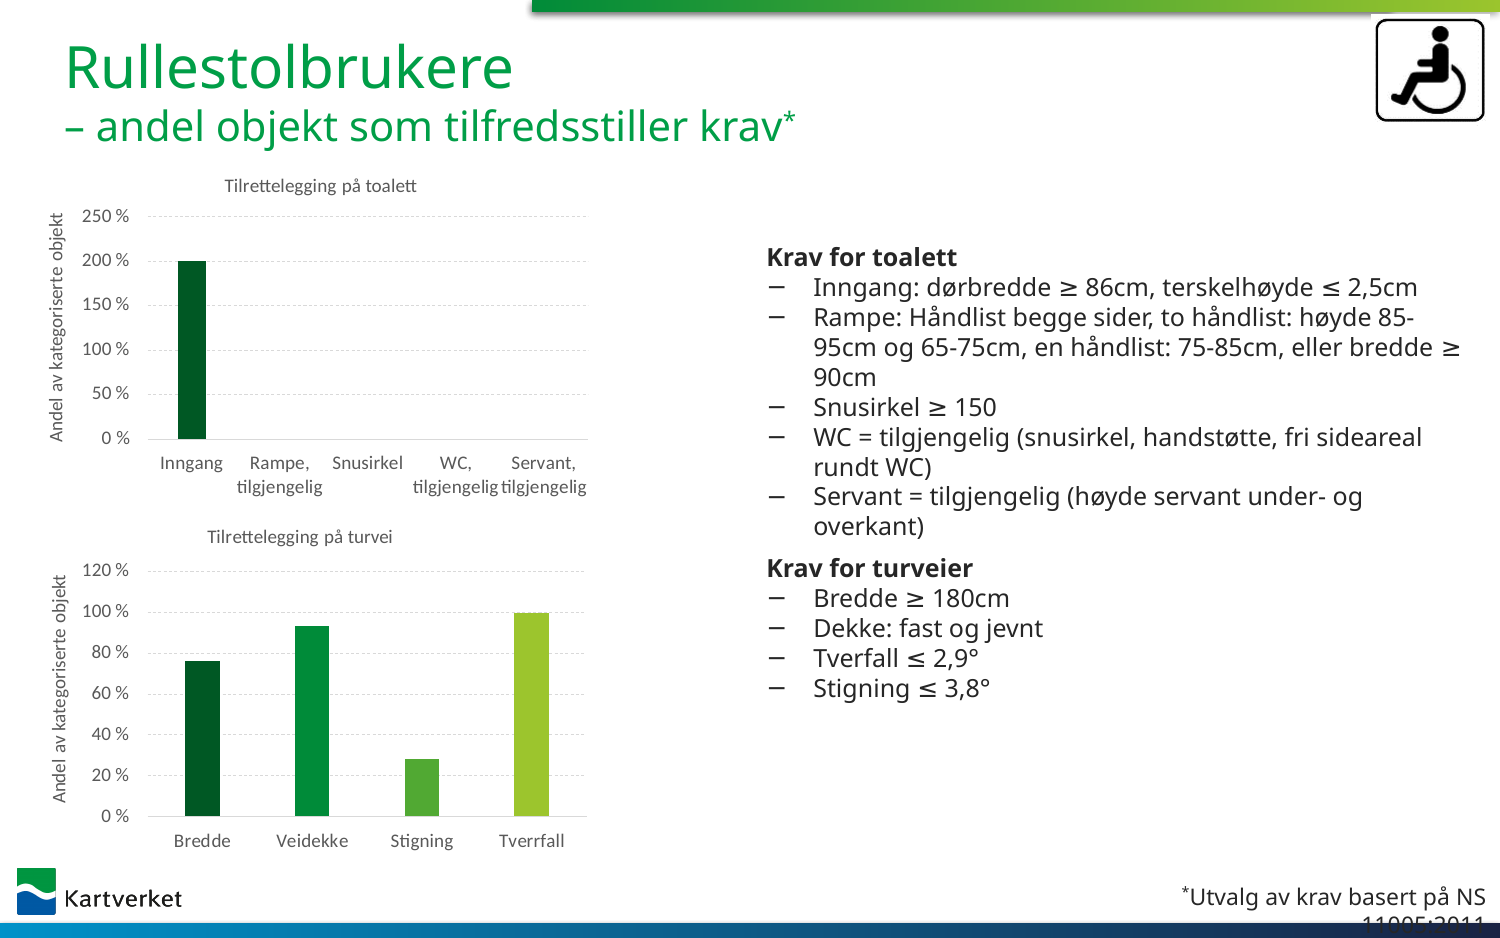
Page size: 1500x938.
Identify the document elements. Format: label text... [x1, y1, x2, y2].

text_box Krav for toalett Inngang: dørbredde ≥ 86cm, terskelhøyde ≤ 2,5cm Rampe: Håndlist begge sider, to håndlist: høyde 85-95cm og 65-75cm, en håndlist: 75-85cm, eller bredde ≥ 90cm Snusirkel ≥ 150 WC = tilgjengelig (snusirkel, handstøtte, fri sideareal rundt WC) Servant = tilgjengelig (høyde servant under- og overkant) [751, 234, 1483, 545]
picture [1371, 13, 1491, 127]
picture [41, 520, 598, 859]
text_box Krav for turveier Bredde ≥ 180cm Dekke: fast og jevnt Tverfall ≤ 2,9° Stigning ≤ 3,8° [751, 545, 1483, 710]
text_box *Utvalg av krav basert på NS 11005:2011 [1068, 873, 1500, 938]
picture [41, 166, 599, 505]
text_box Rullestolbrukere – andel objekt som tilfredsstiller krav* [49, 14, 1431, 158]
